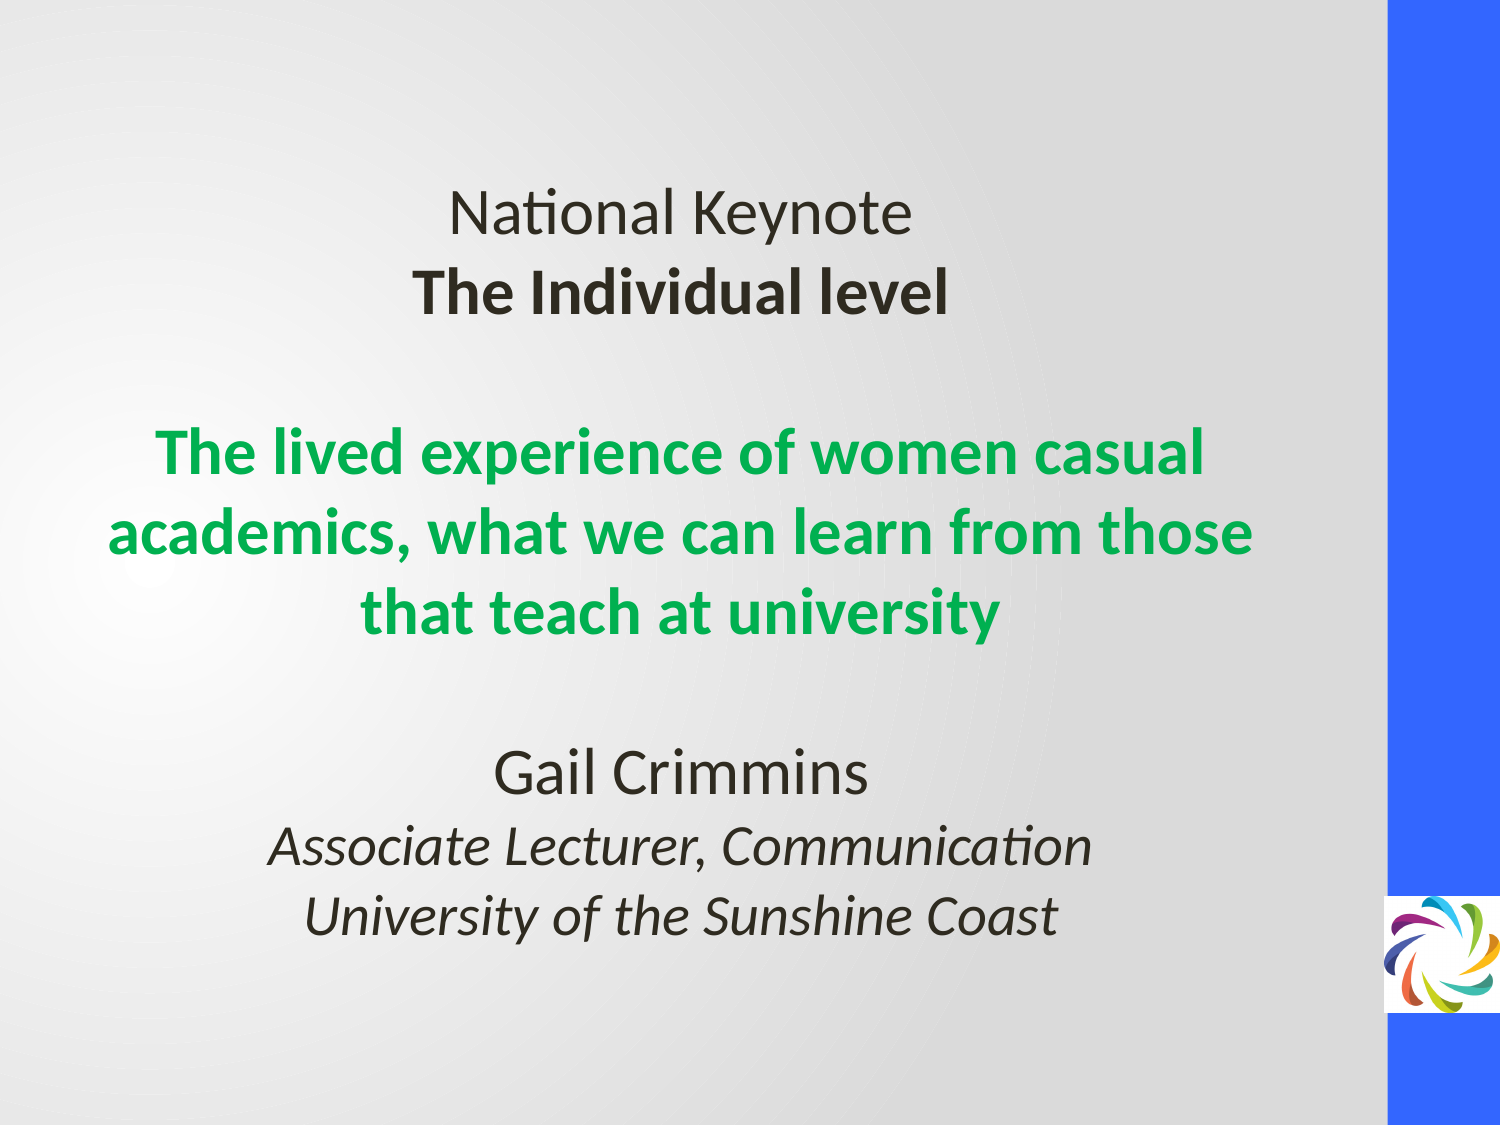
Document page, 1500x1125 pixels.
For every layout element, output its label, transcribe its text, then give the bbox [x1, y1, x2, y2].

text_box National Keynote The Individual level The lived experience of women casual academics, what we can learn from those that teach at university Gail Crimmins Associate Lecturer, Communication University of the Sunshine Coast [66, 160, 1296, 955]
picture [1384, 896, 1500, 1013]
